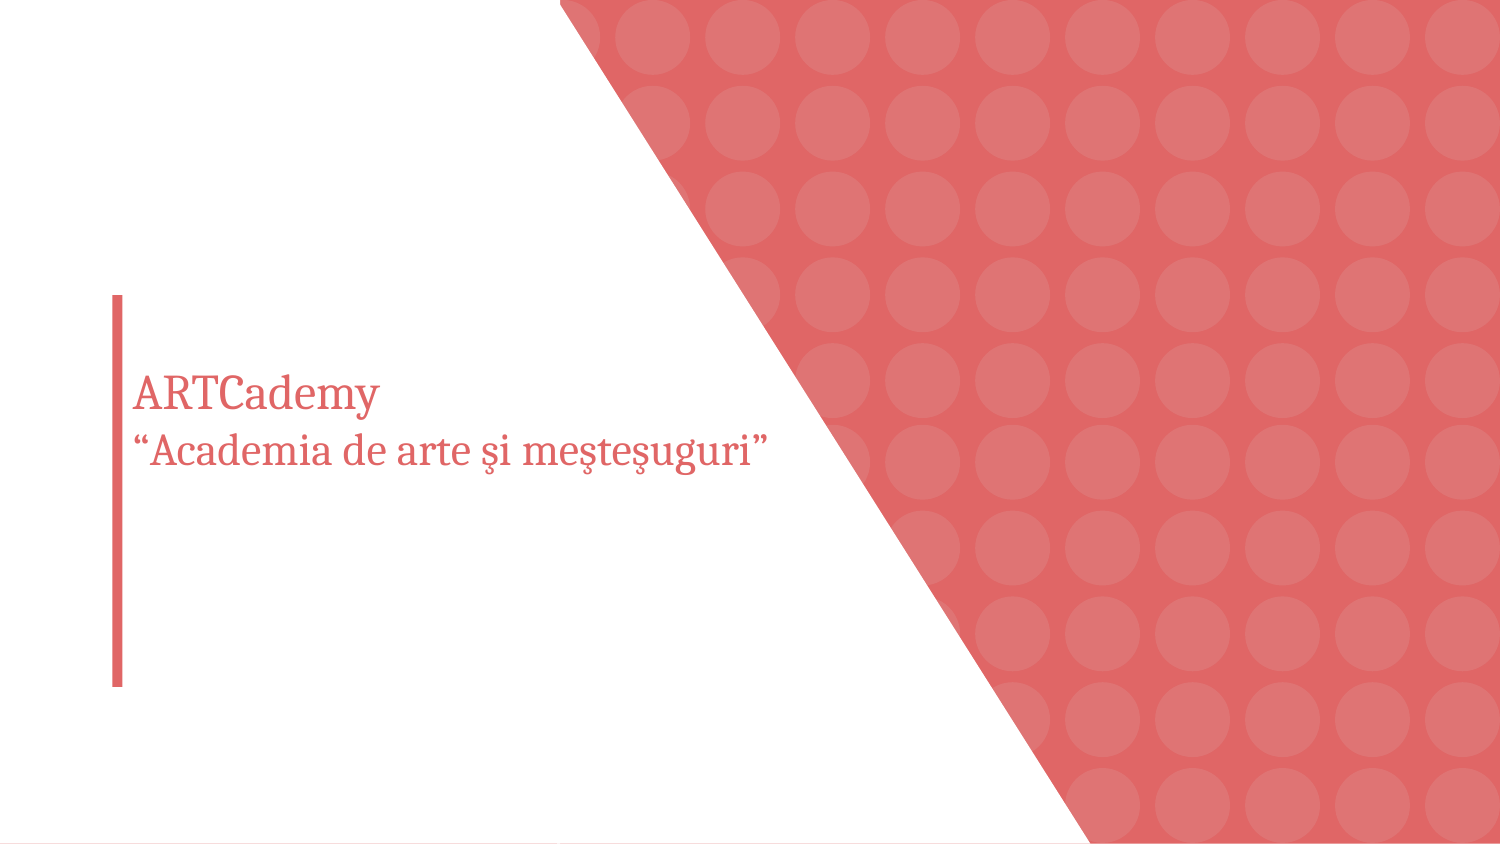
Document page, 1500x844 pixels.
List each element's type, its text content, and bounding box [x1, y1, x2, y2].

title ARTCademy “Academia de arte şi meşteşuguri” [117, 289, 913, 610]
